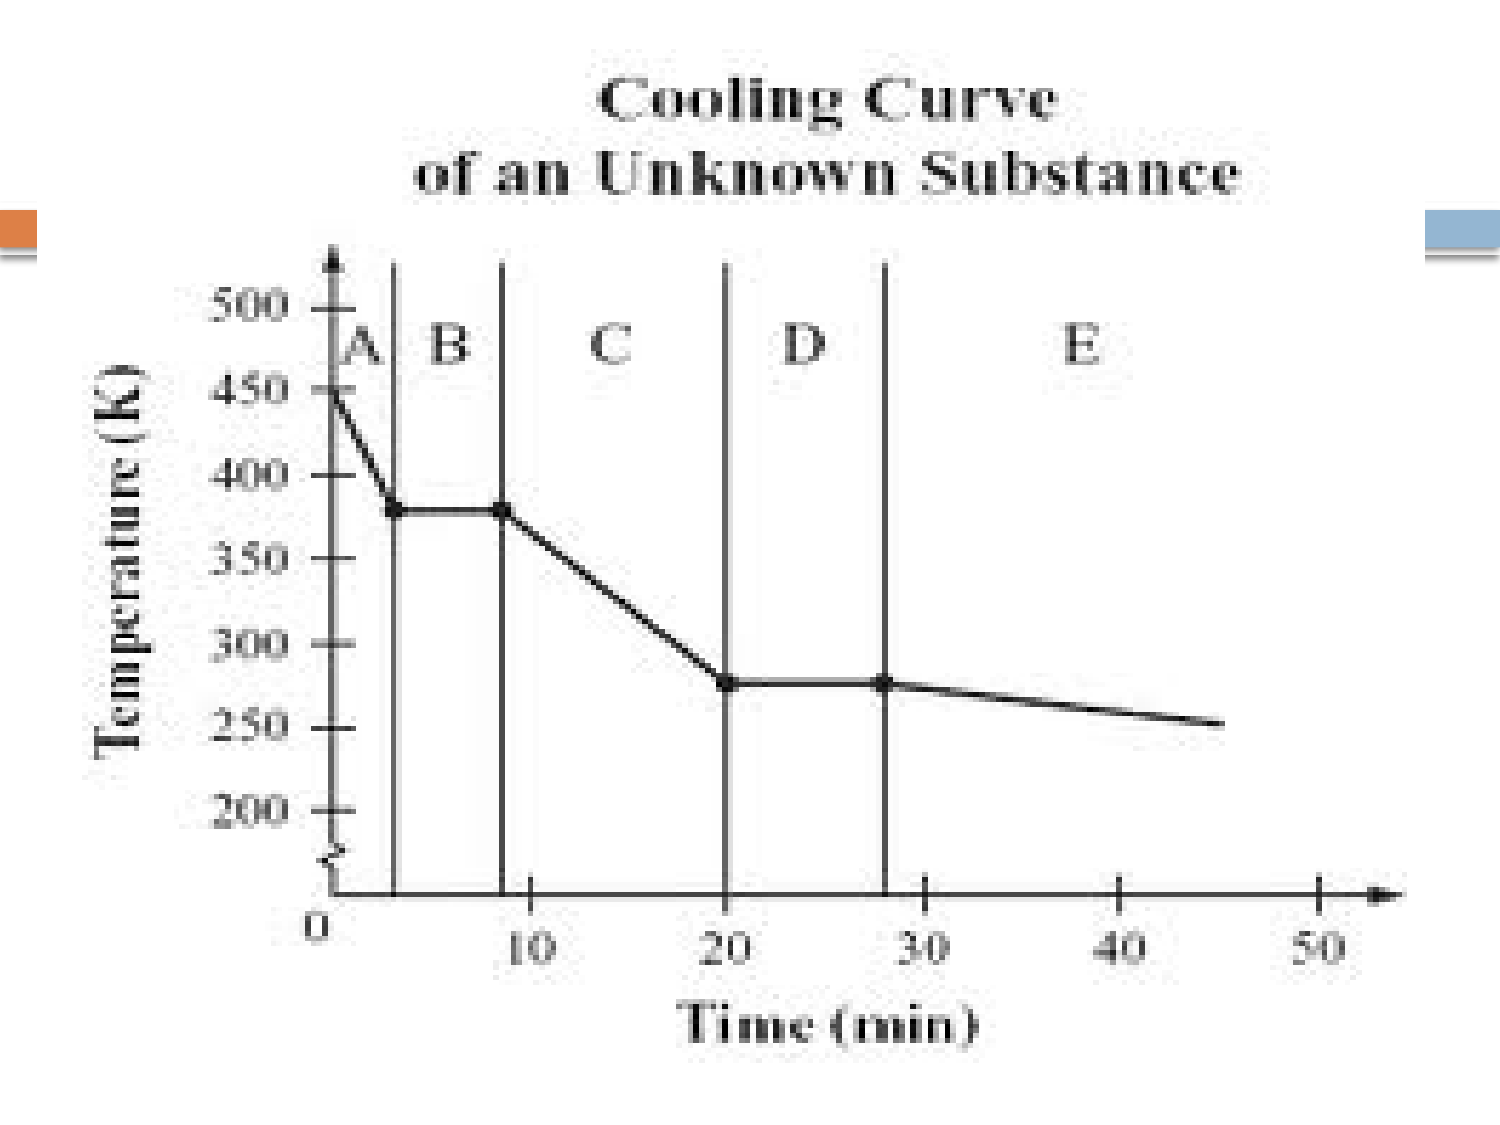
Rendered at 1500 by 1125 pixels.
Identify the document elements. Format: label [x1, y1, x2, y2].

list [37, 49, 1426, 1063]
